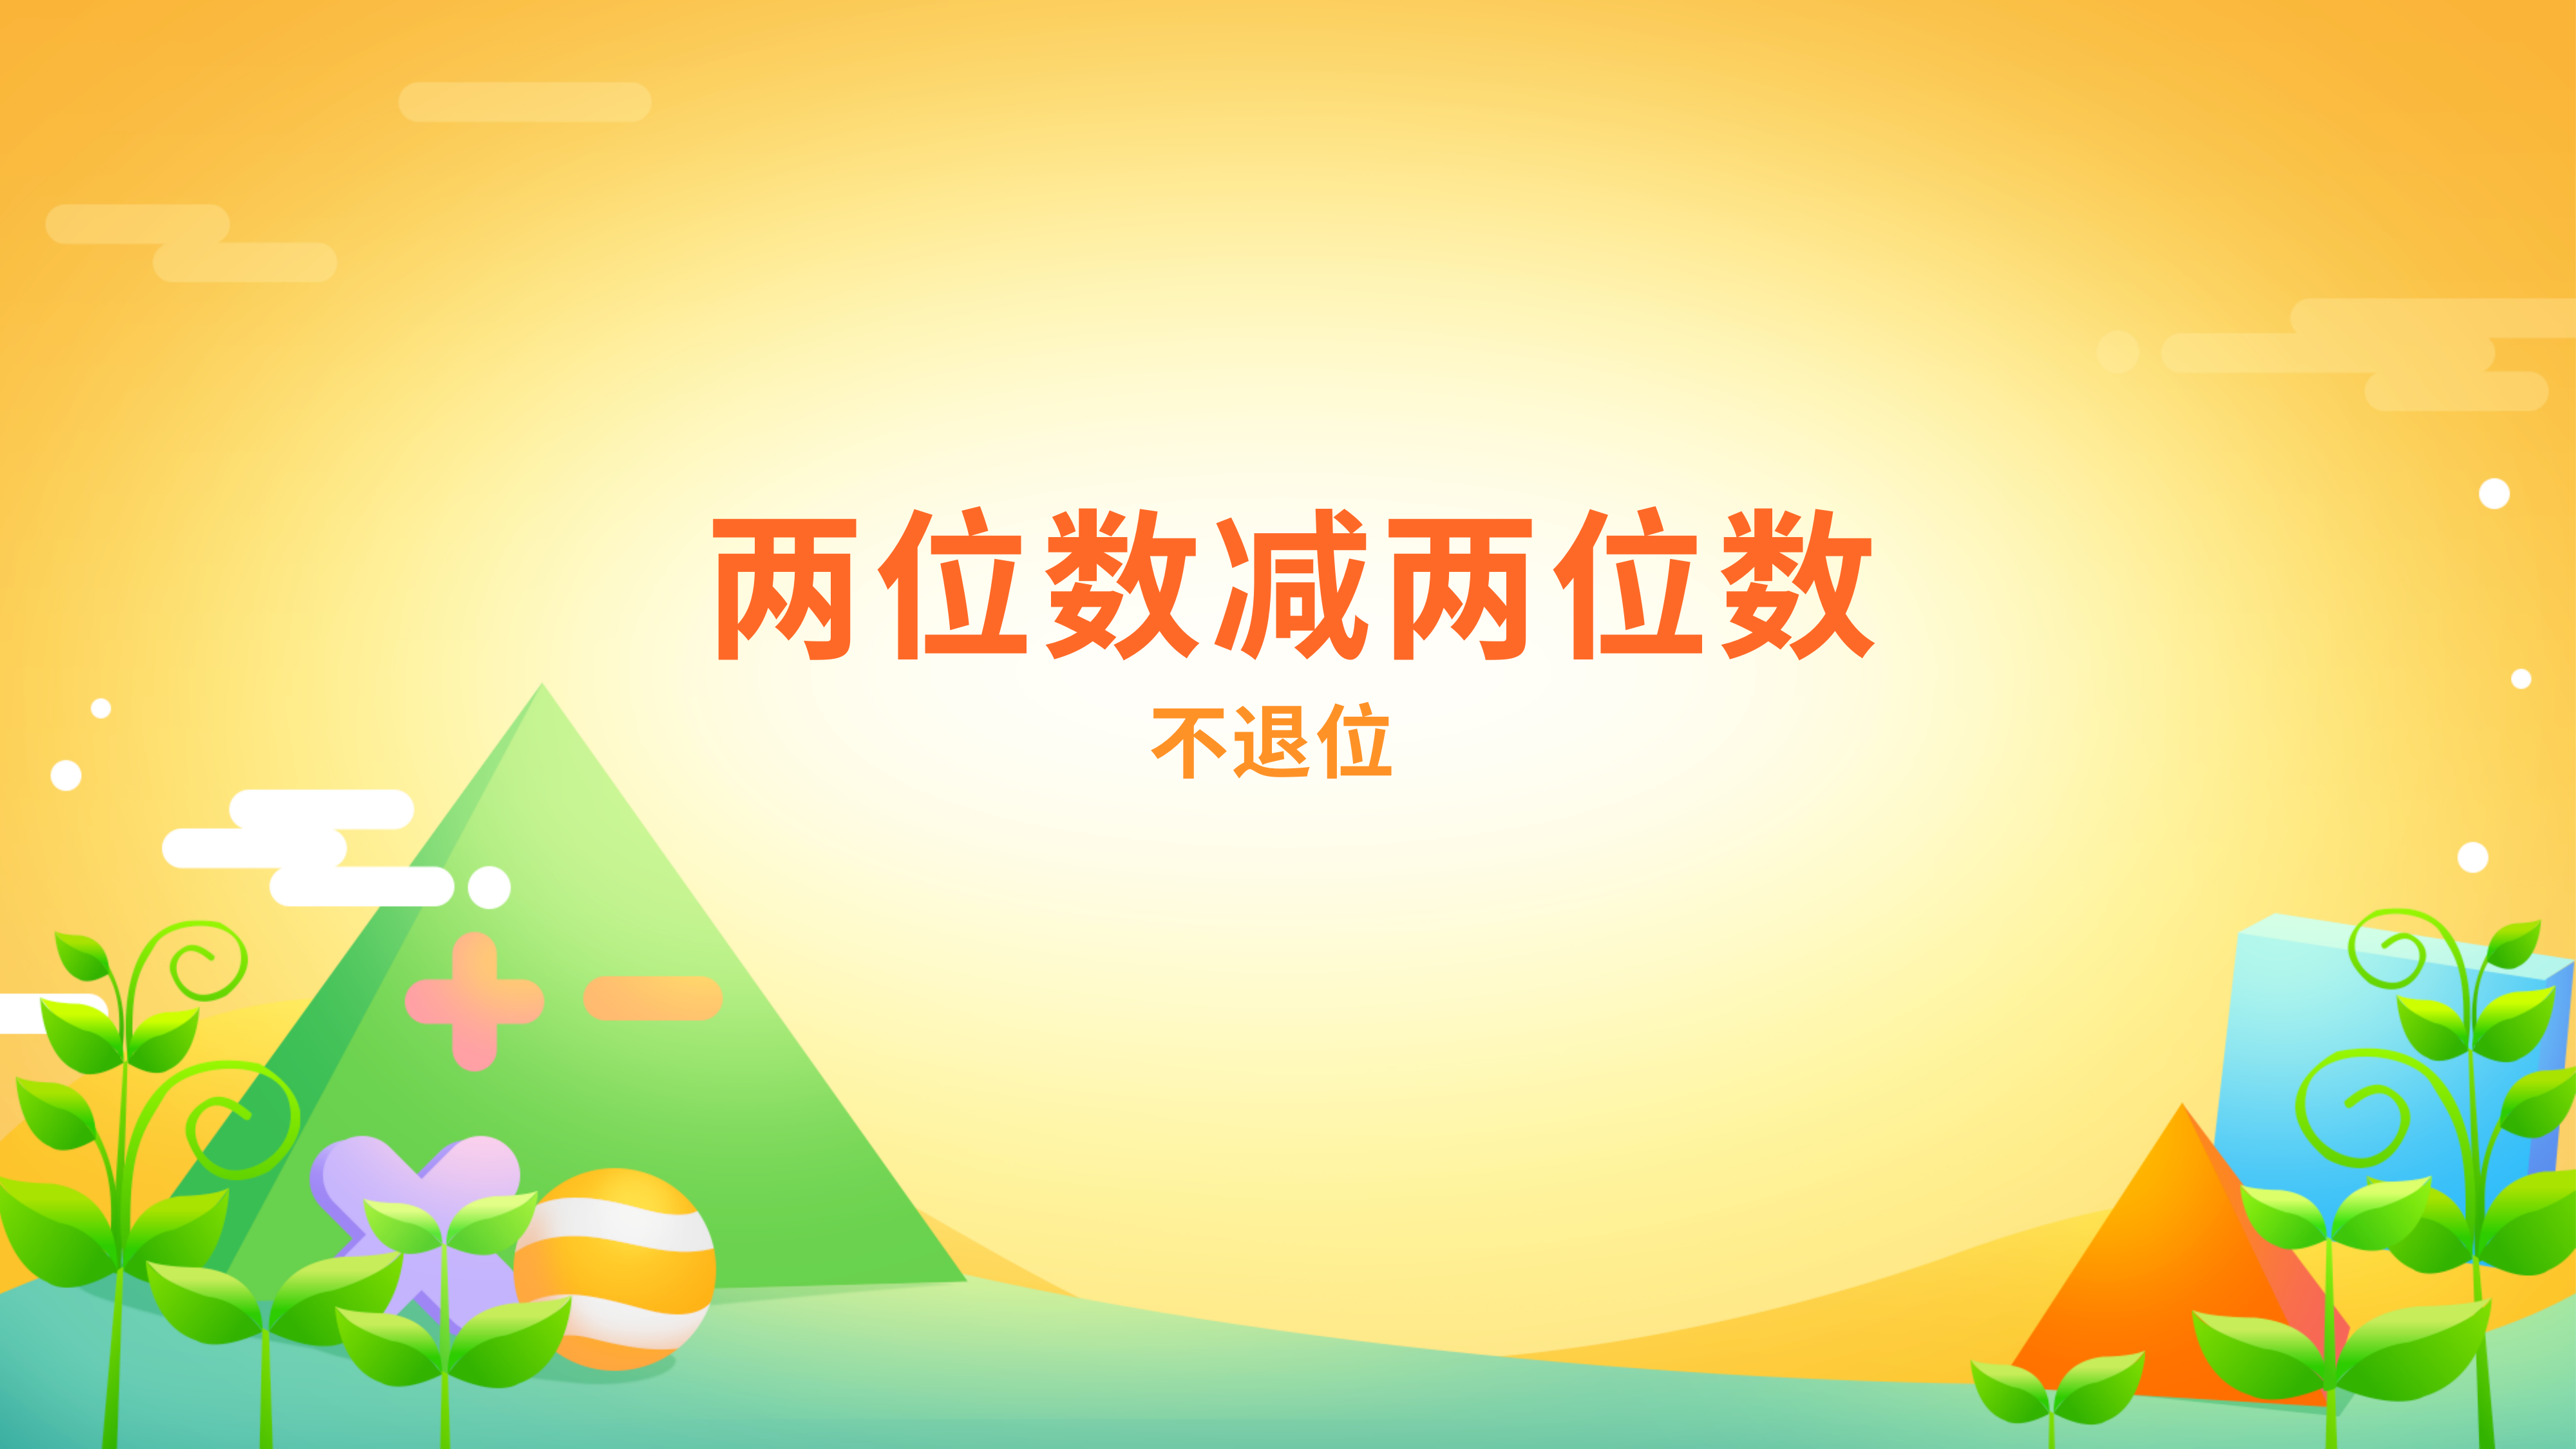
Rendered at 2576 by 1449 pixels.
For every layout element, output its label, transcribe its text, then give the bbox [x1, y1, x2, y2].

title 两位数减两位数 [141, 480, 2434, 671]
picture [0, 0, 2576, 1449]
subtitle 不退位 [764, 687, 1777, 888]
